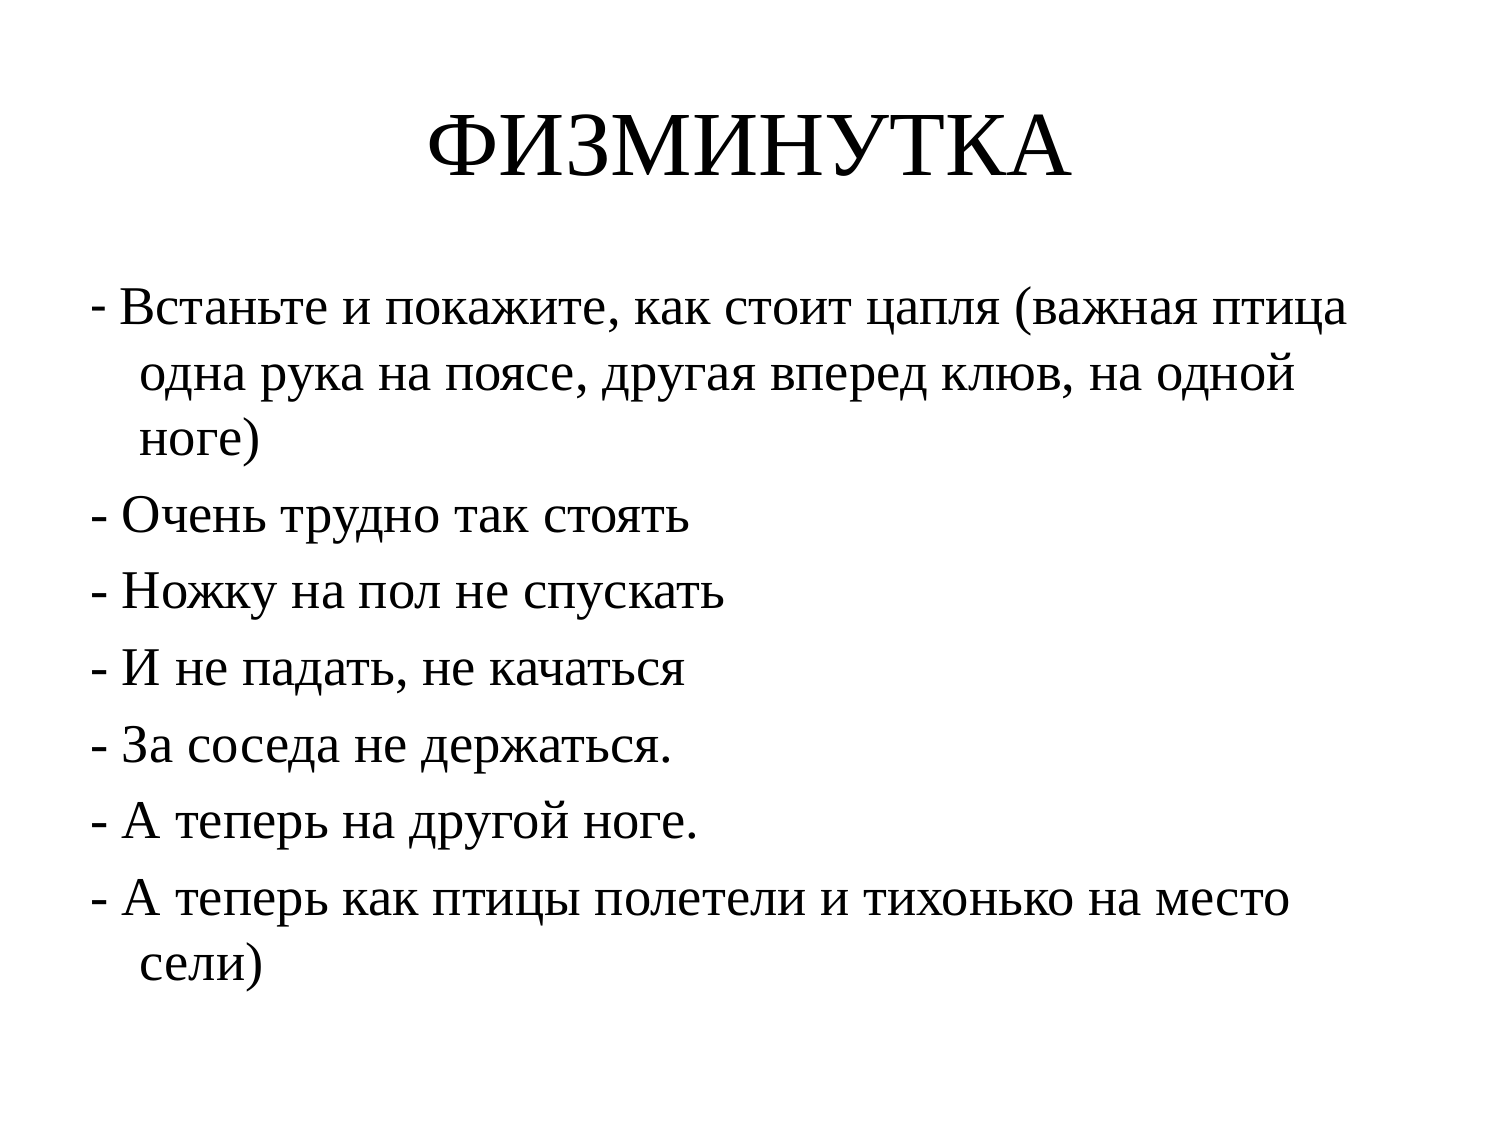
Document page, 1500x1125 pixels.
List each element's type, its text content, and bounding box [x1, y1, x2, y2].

list - Встаньте и покажите, как стоит цапля (важная птица одна рука на поясе, другая вперед клюв, на одной ноге) - Очень трудно так стоять - Ножку на пол не спускать - И не падать, не качаться - За соседа не держаться. - А теперь на другой ноге. - А теперь как птицы полетели и тихонько на место сели) [75, 262, 1425, 1005]
title ФИЗМИНУТКА [75, 45, 1425, 233]
